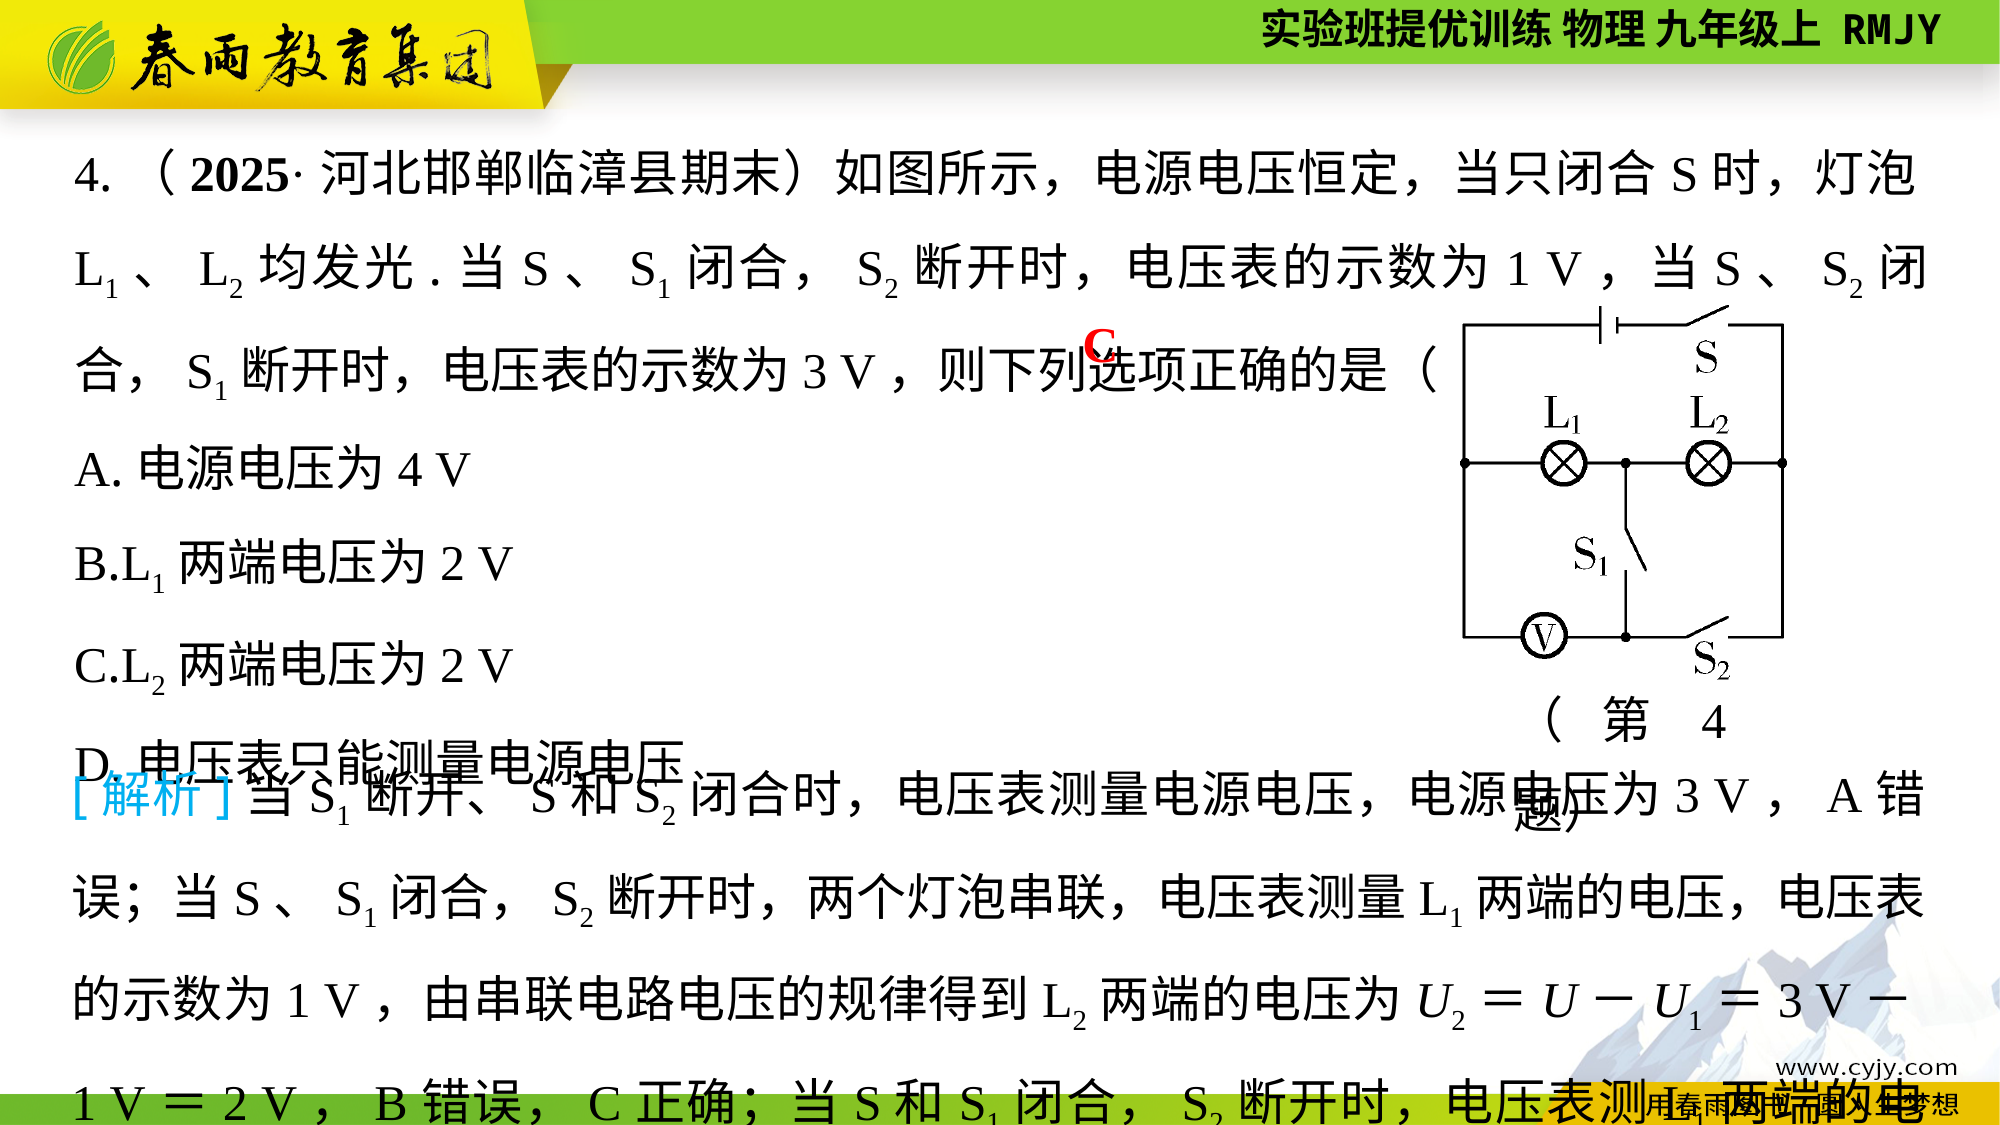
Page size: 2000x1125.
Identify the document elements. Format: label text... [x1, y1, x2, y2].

picture [1460, 304, 1787, 693]
text_box [解析]当S1断开、S和S2闭合时，电压表测量电源电压，电源电压为3 V，A错误；当S、S1闭合，S2断开时，两个灯泡串联，电压表测量L1两端的电压，电压表的示数为1 V，由串联电路电压的规律得到L2两端的电压为U2＝U－U1＝3 V－1 V＝2 V，B错误，C正确；当S和S1闭合，S2断开时，电压表测L1两端的电压，D错误.故选C. [56, 721, 1941, 1125]
picture [0, 0, 2000, 1125]
text_box C [1067, 304, 1134, 380]
text_box （第4题） [1498, 702, 1754, 721]
list 4.（2025·河北邯郸临漳县期末）如图所示，电源电压恒定，当只闭合S时，灯泡L1、L2均发光.当S、S1闭合，S2断开时，电压表的示数为1 V，当S、S2闭合，S1断开时，电压表的示数为3 V，则下列选项正确的是（ ）. A.电源电压为4 V B.L1两端电压为2 V C.L2两端电压为2 V D.电压表只能测量电源电压 [59, 104, 1944, 756]
